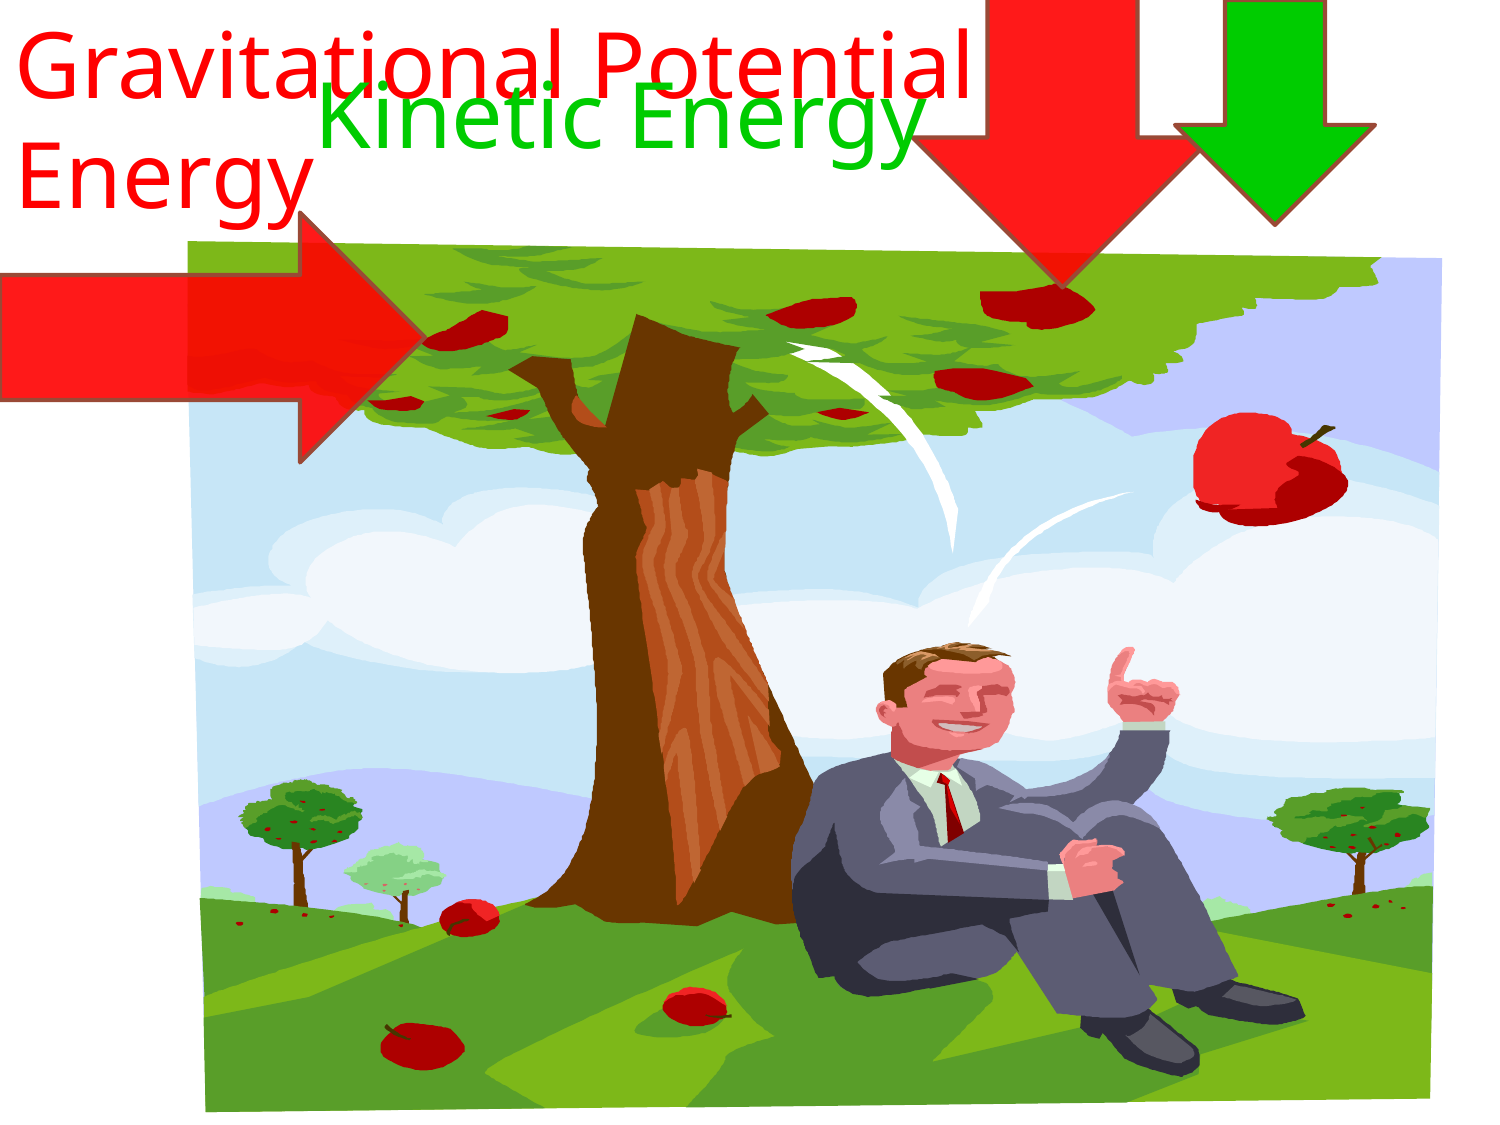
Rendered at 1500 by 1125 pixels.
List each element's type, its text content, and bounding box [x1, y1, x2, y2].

text_box [297, 210, 317, 226]
text_box Gravitational Potential Energy [0, 0, 997, 235]
text_box [0, 272, 182, 403]
text_box Kinetic Energy [300, 49, 1163, 175]
text_box [985, 0, 1140, 49]
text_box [187, 228, 1463, 1125]
text_box [947, 135, 1200, 226]
text_box [1173, 0, 1377, 226]
